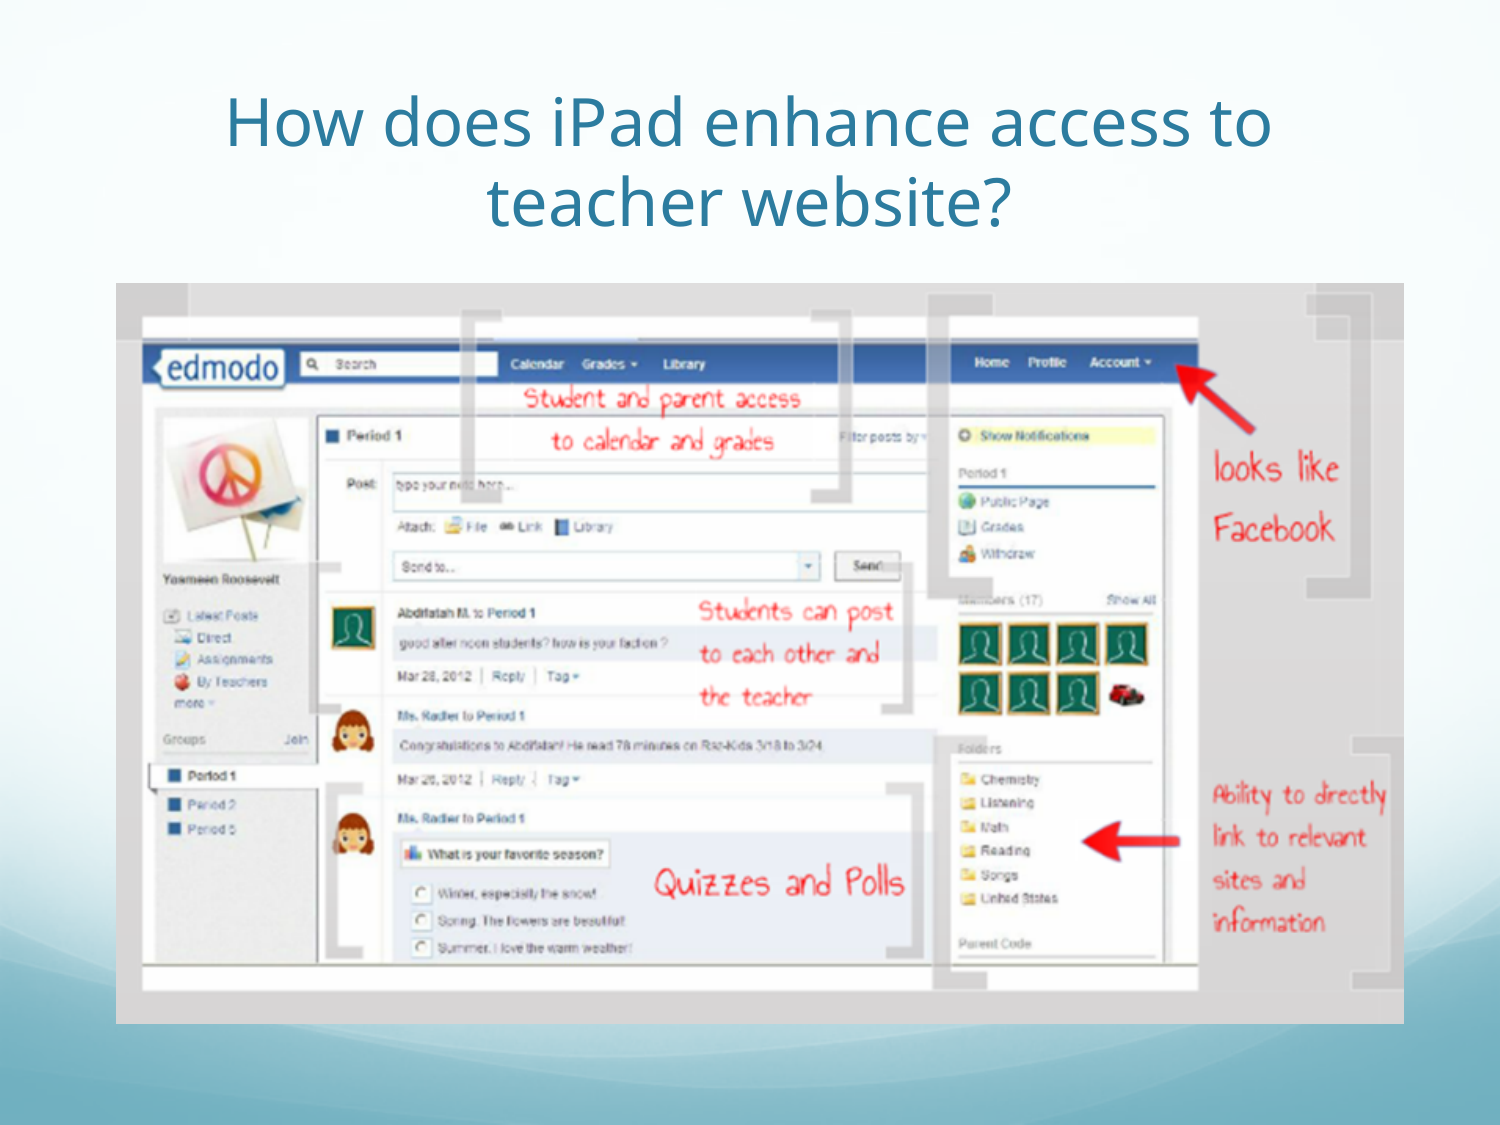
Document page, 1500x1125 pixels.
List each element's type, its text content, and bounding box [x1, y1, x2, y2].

picture [115, 283, 1404, 1024]
title How does iPad enhance access to teacher website? [90, 0, 1410, 247]
